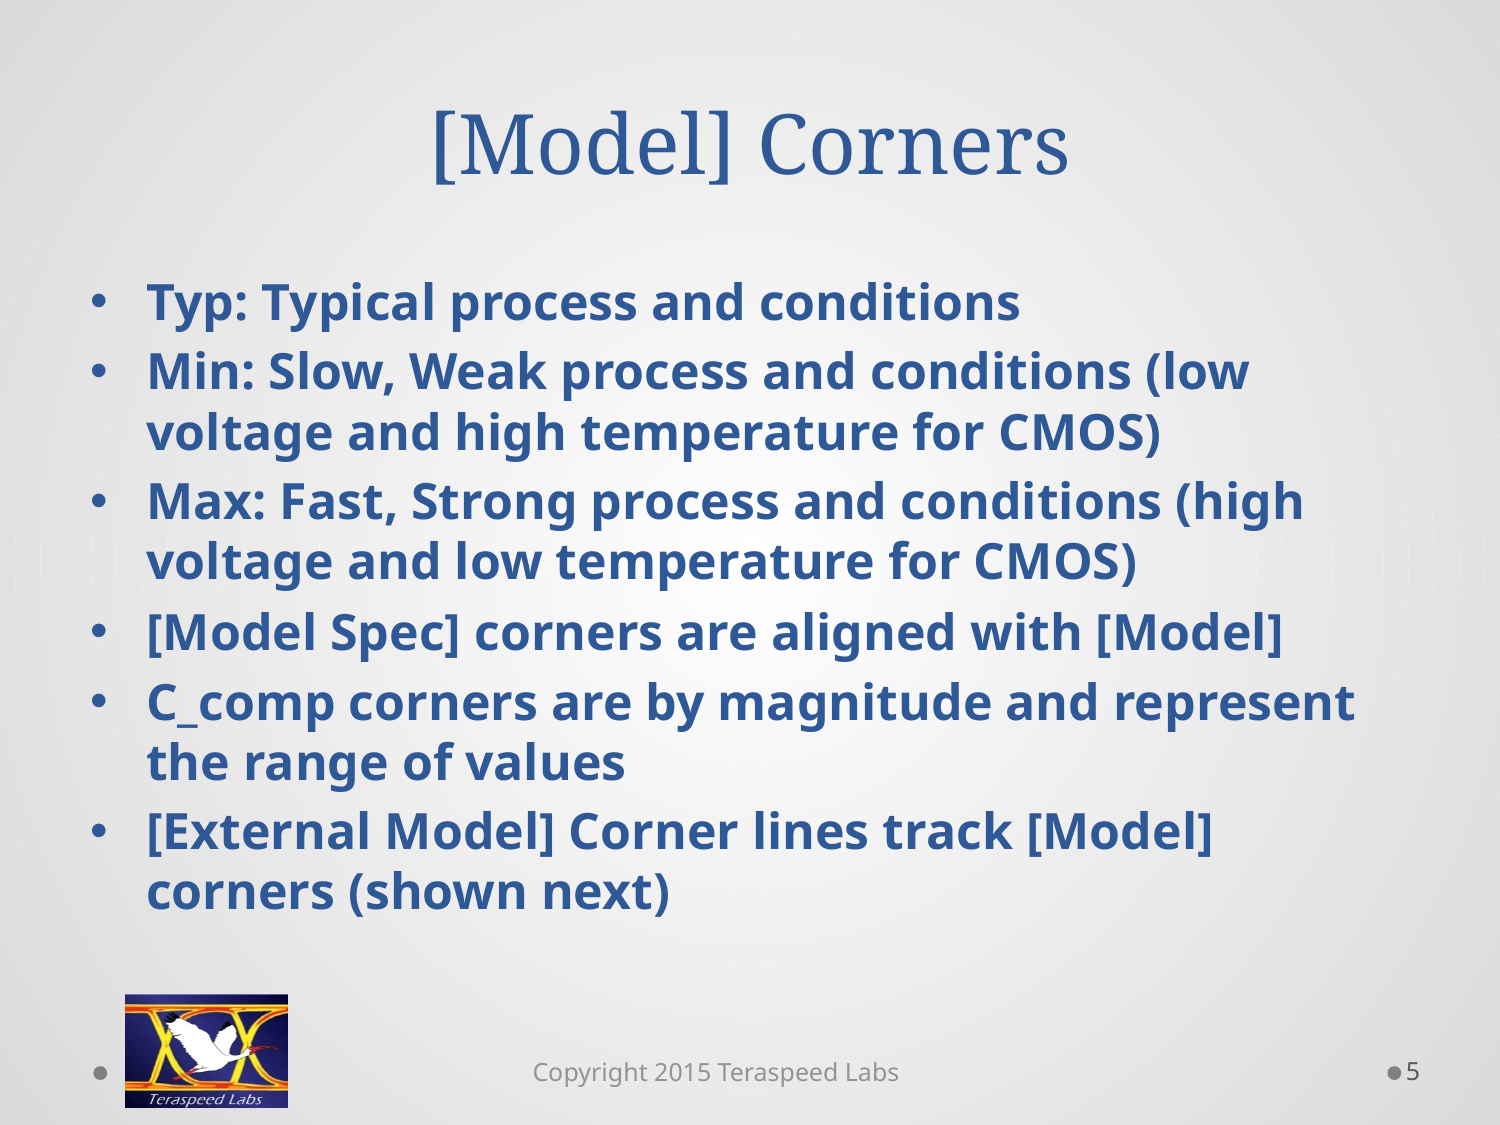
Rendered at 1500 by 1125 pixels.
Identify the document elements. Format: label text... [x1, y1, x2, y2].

list Typ: Typical process and conditions Min: Slow, Weak process and conditions (low voltage and high temperature for CMOS) Max: Fast, Strong process and conditions (high voltage and low temperature for CMOS) [Model Spec] corners are aligned with [Model] C_comp corners are by magnitude and represent the range of values [External Model] Corner lines track [Model] corners (shown next) [75, 262, 1425, 1005]
footer Copyright 2015 Teraspeed Labs [525, 1043, 993, 1103]
slide_number 5 [1401, 1042, 1494, 1103]
picture [125, 1005, 288, 1108]
title [Model] Corners [75, 0, 1425, 262]
